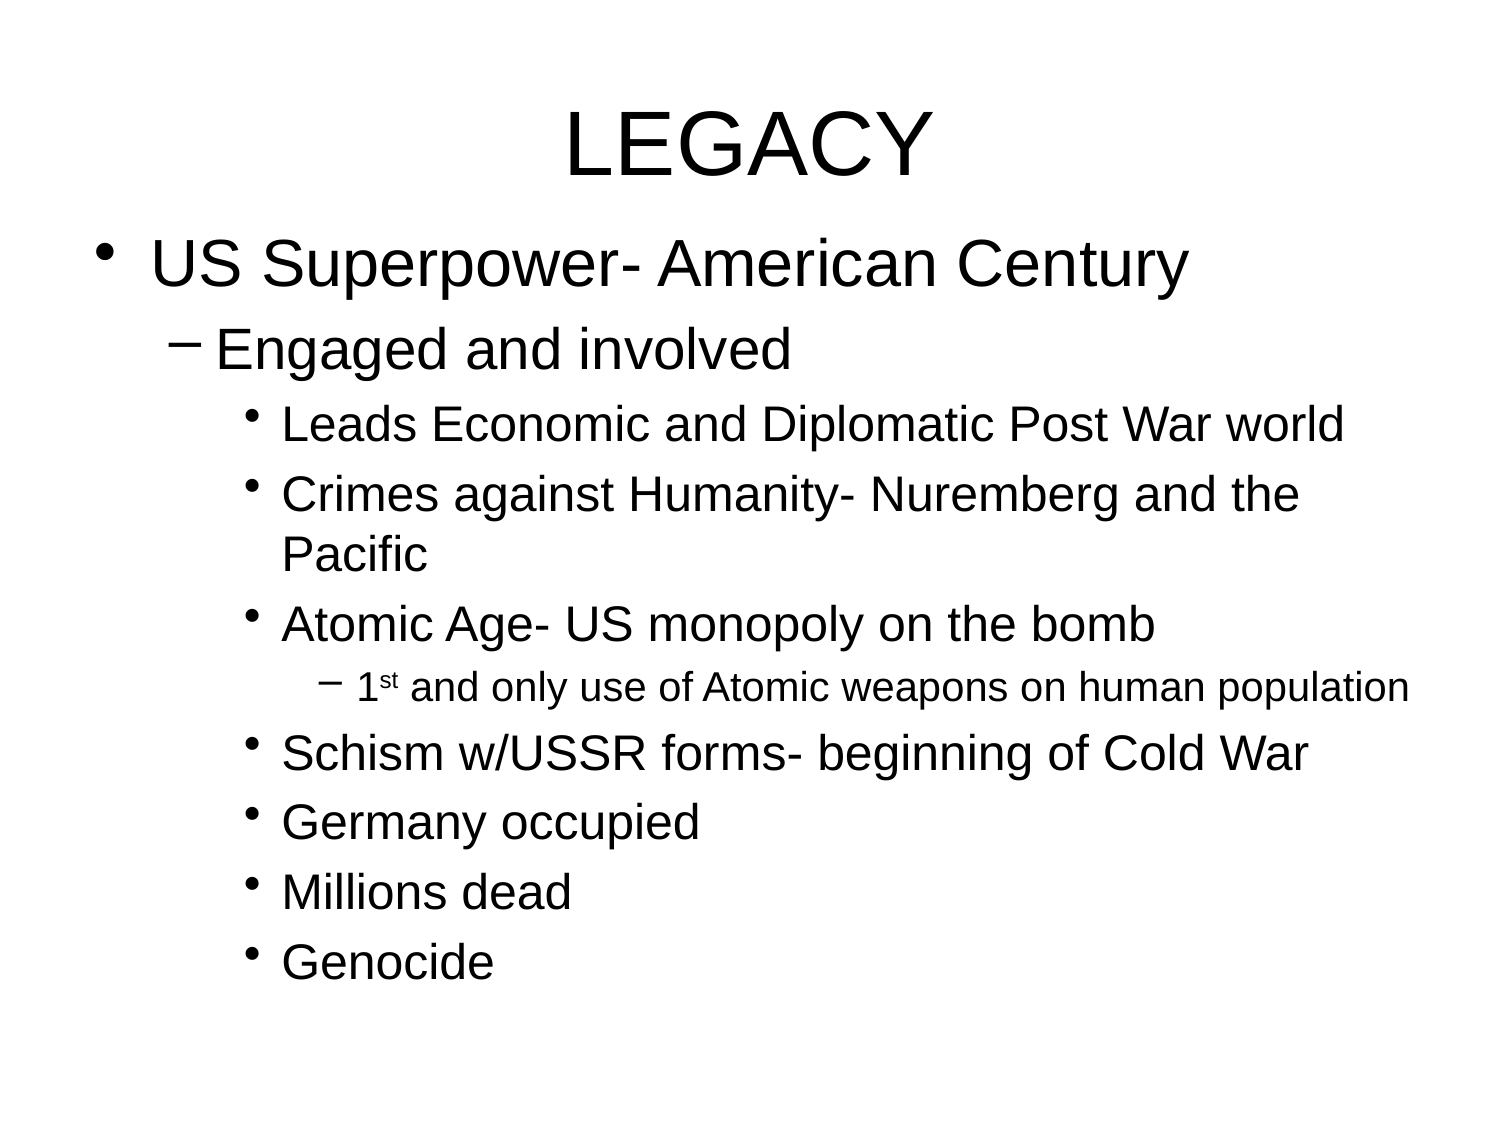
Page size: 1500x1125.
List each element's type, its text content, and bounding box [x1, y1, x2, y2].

title LEGACY [74, 44, 1426, 233]
list US Superpower- American Century Engaged and involved Leads Economic and Diplomatic Post War world Crimes against Humanity- Nuremberg and the Pacific Atomic Age- US monopoly on the bomb 1st and only use of Atomic weapons on human population Schism w/USSR forms- beginning of Cold War Germany occupied Millions dead Genocide [78, 212, 1429, 956]
